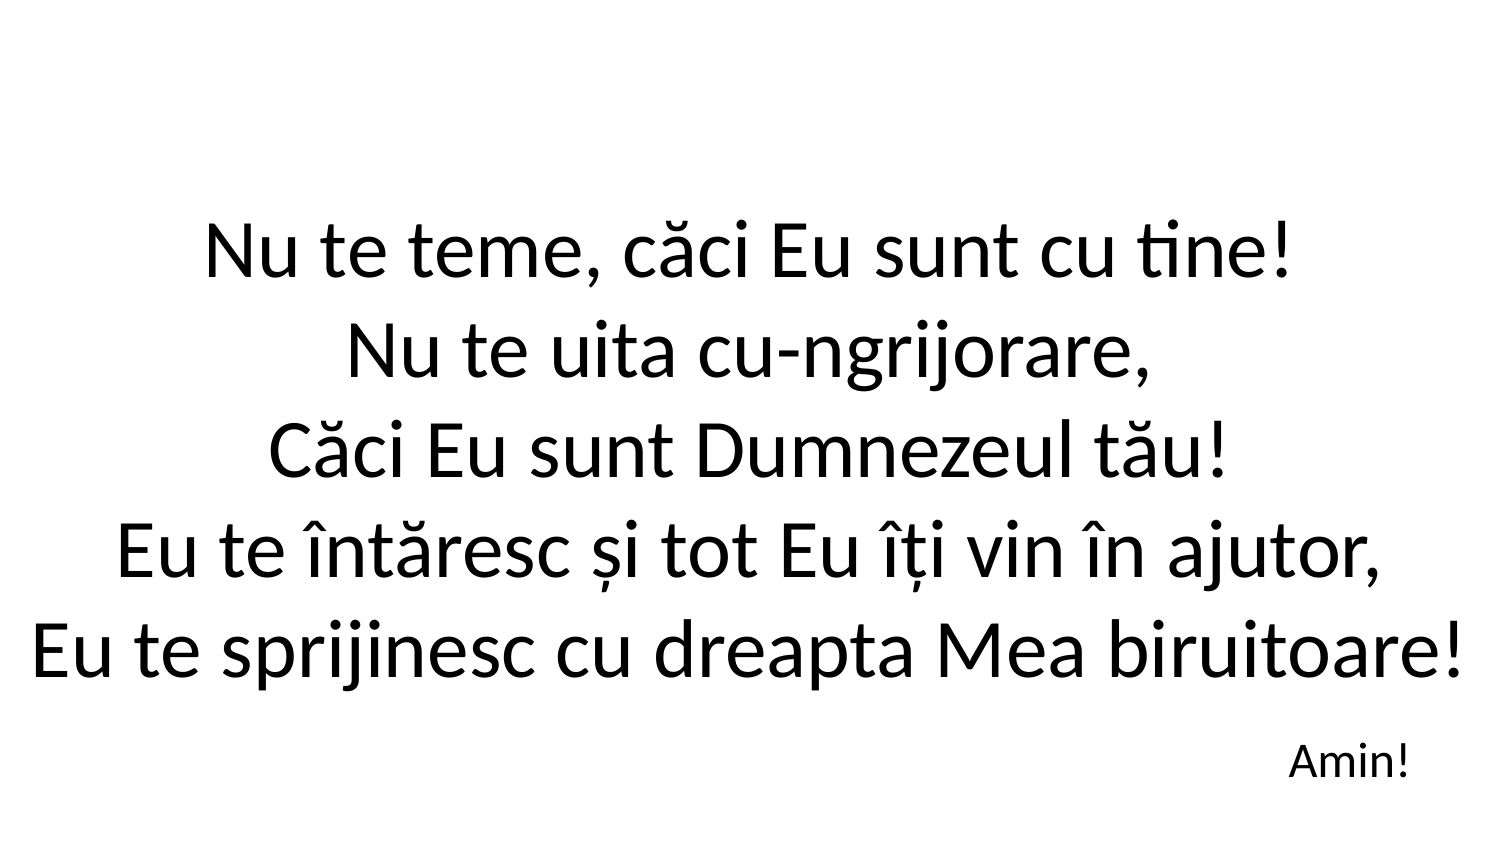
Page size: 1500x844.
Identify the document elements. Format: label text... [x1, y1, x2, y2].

text_box Nu te teme, căci Eu sunt cu tine! Nu te uita cu-ngrijorare, Căci Eu sunt Dumnezeul tău! Eu te întăresc și tot Eu îți vin în ajutor, Eu te sprijinesc cu dreapta Mea biruitoare! [15, 142, 1485, 702]
text_box Amin! [1273, 674, 1427, 795]
